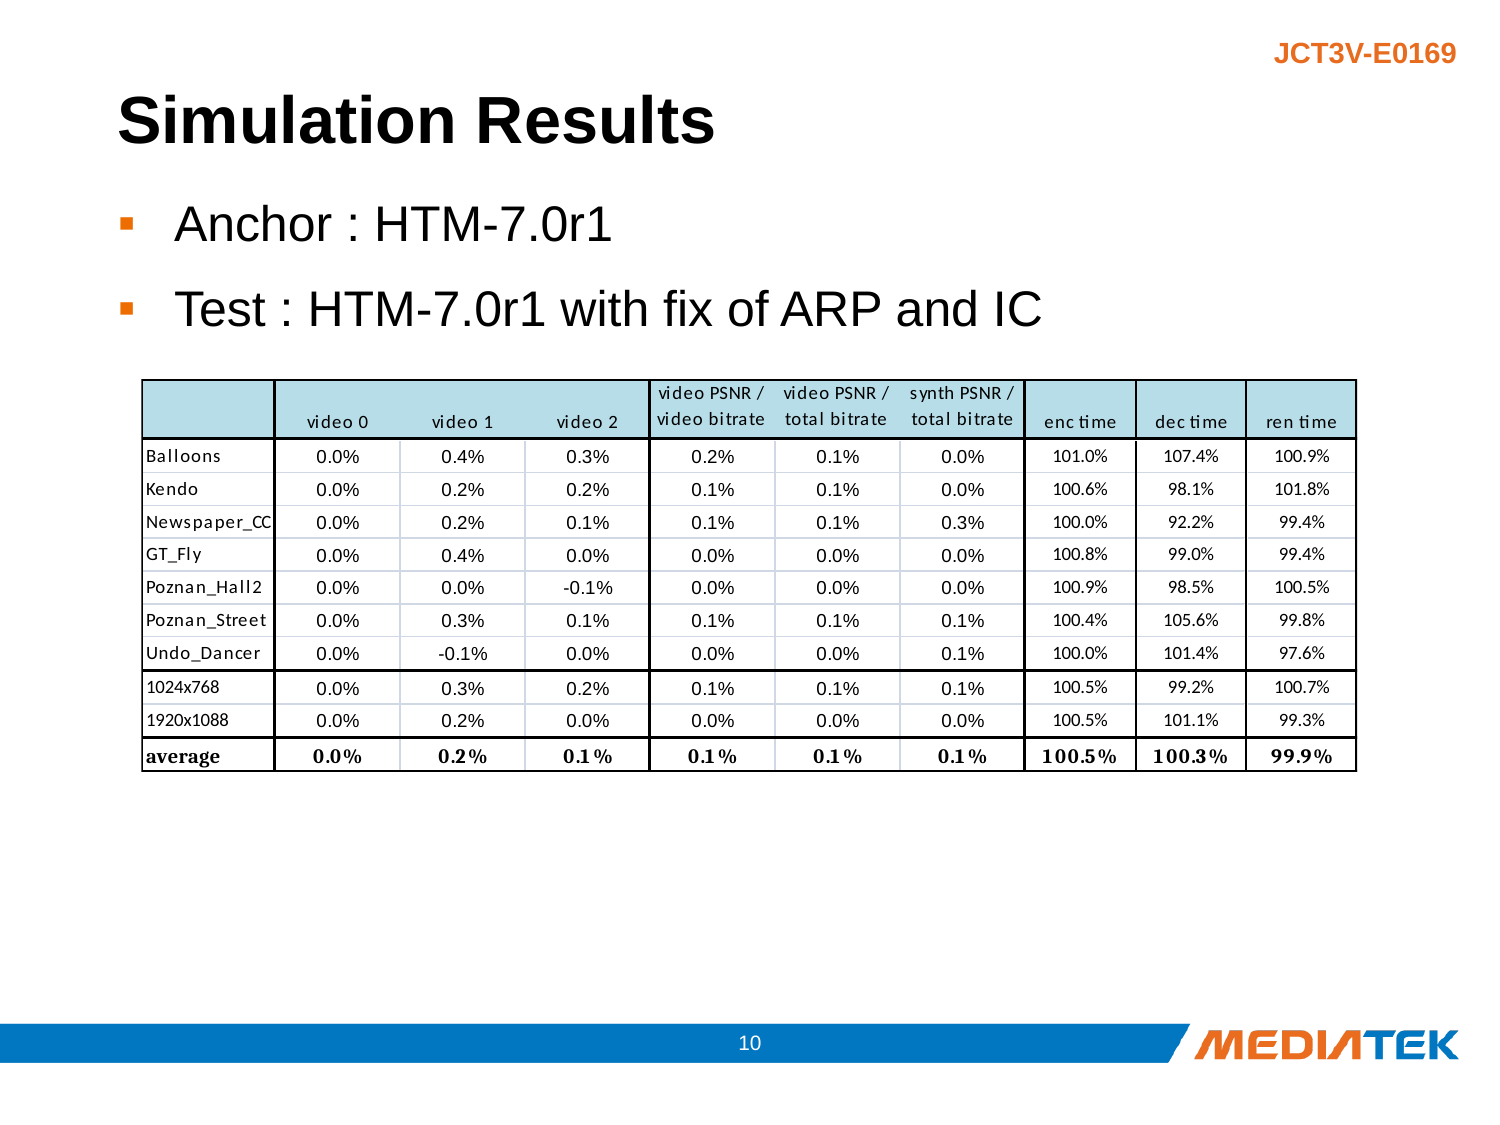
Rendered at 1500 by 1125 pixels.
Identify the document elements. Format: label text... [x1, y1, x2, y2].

picture [789, 1023, 1459, 1063]
picture [0, 1023, 711, 1063]
list Anchor : HTM-7.0r1 Test : HTM-7.0r1 with fix of ARP and IC [102, 184, 1425, 998]
picture [141, 379, 1359, 774]
slide_number 9 [711, 1022, 789, 1090]
title Simulation Results [101, 62, 1425, 172]
